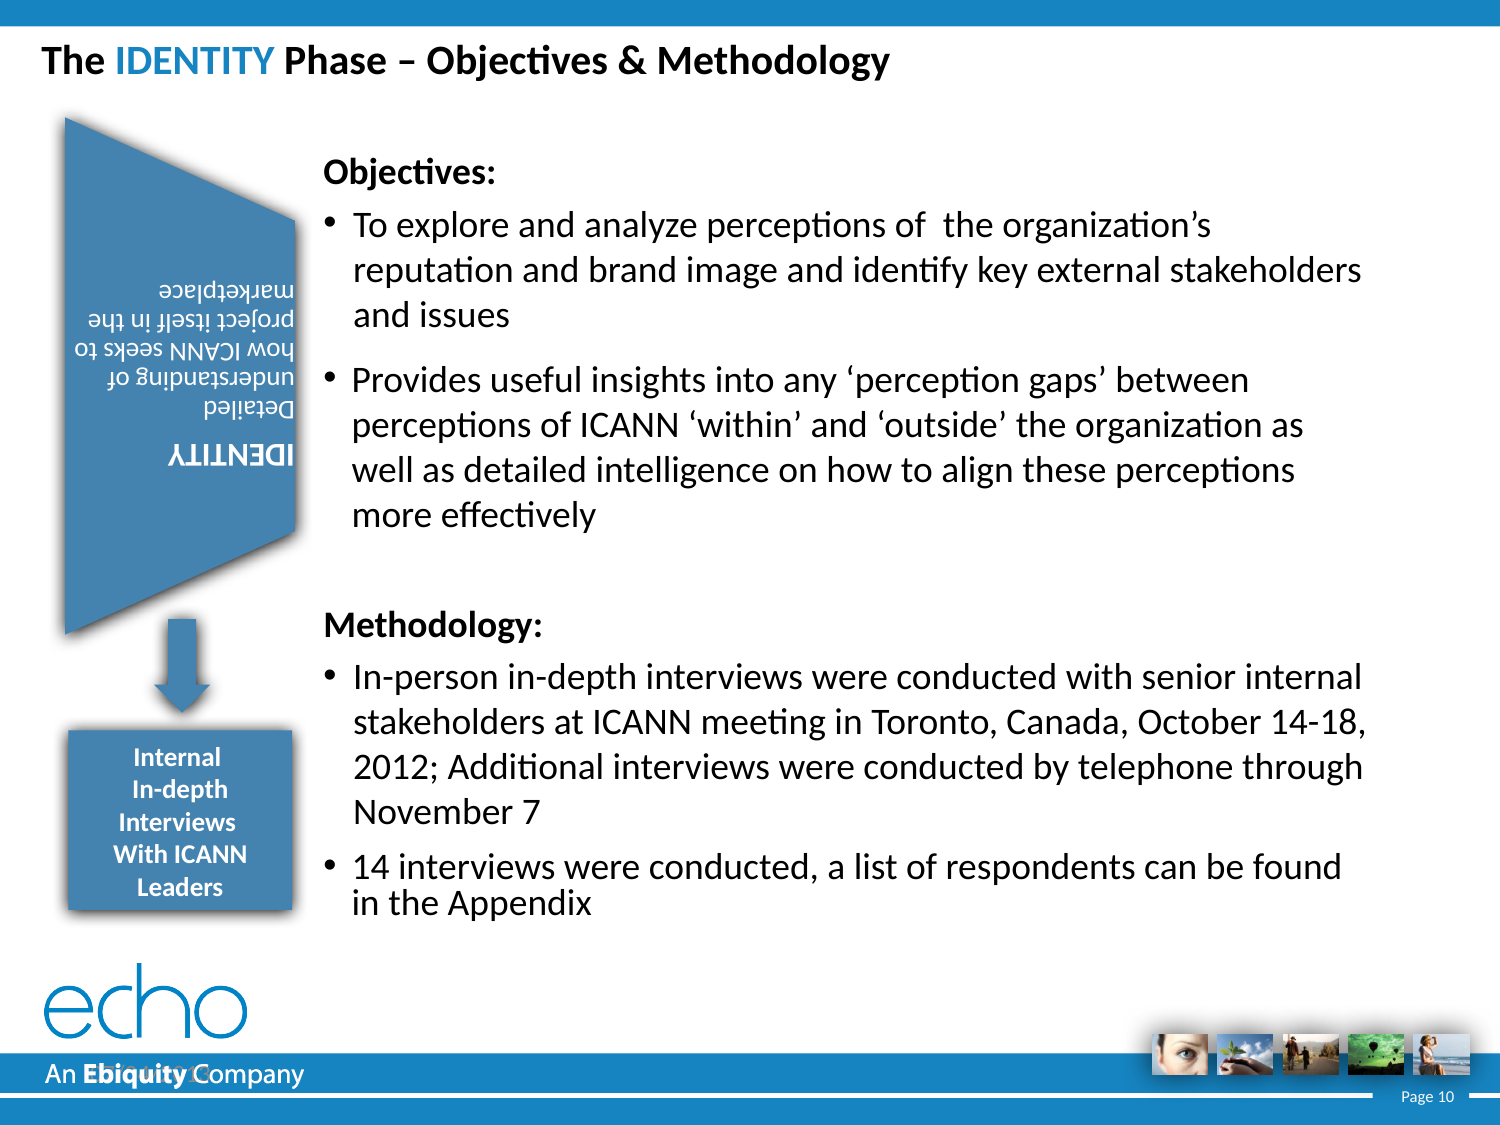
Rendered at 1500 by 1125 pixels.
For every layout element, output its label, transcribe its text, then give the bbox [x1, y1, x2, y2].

picture [229, 1022, 247, 1039]
picture [1152, 1034, 1208, 1075]
picture [50, 991, 87, 1007]
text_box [64, 116, 296, 635]
picture [1413, 1034, 1470, 1075]
text_box The IDENTITY Phase – Objectives & Methodology [26, 34, 1377, 82]
picture [200, 991, 242, 1034]
picture [1348, 1034, 1404, 1075]
text_box Internal In-depth Interviews With ICANN Leaders [66, 728, 294, 912]
picture [45, 1063, 304, 1089]
picture [44, 1021, 61, 1039]
picture [44, 963, 185, 1039]
text_box Objectives: To explore and analyze perceptions of the organization’s reputation and brand image and identify key external stakeholders and issues Provides useful insights into any ‘perception gaps’ between perceptions of ICANN ‘within’ and ‘outside’ the organization as well as detailed intelligence on how to align these perceptions more effectively Methodology: In-person in-depth interviews were conducted with senior internal stakeholders at ICANN meeting in Toronto, Canada, October 14-18, 2012; Additional interviews were conducted by telephone through November 7 14 interviews were conducted, a list of respondents can be found in the Appendix [308, 139, 1387, 968]
text_box [151, 644, 213, 715]
picture [1283, 1034, 1339, 1075]
picture [1217, 1034, 1273, 1075]
picture [142, 963, 247, 1039]
